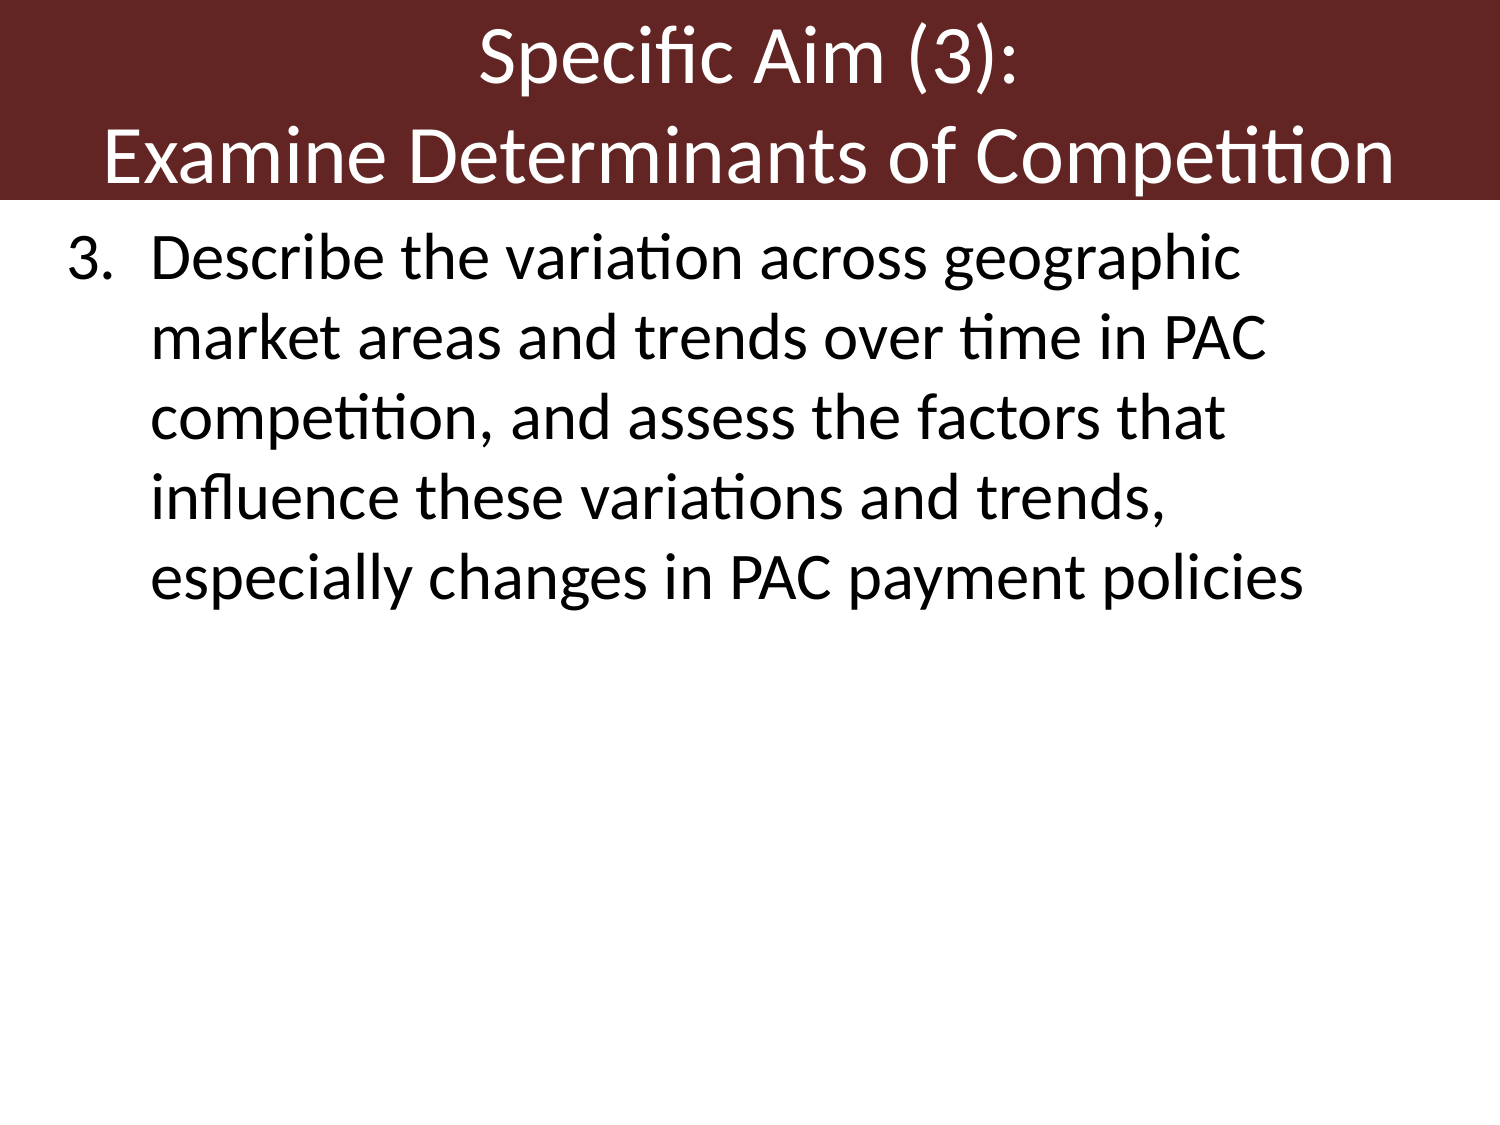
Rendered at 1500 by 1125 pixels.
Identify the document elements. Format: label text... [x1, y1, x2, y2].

title Specific Aim (3): Examine Determinants of Competition [74, 24, 1426, 176]
list Describe the variation across geographic market areas and trends over time in PAC competition, and assess the factors that influence these variations and trends, especially changes in PAC payment policies [50, 204, 1450, 1046]
text_box [0, 0, 1500, 200]
